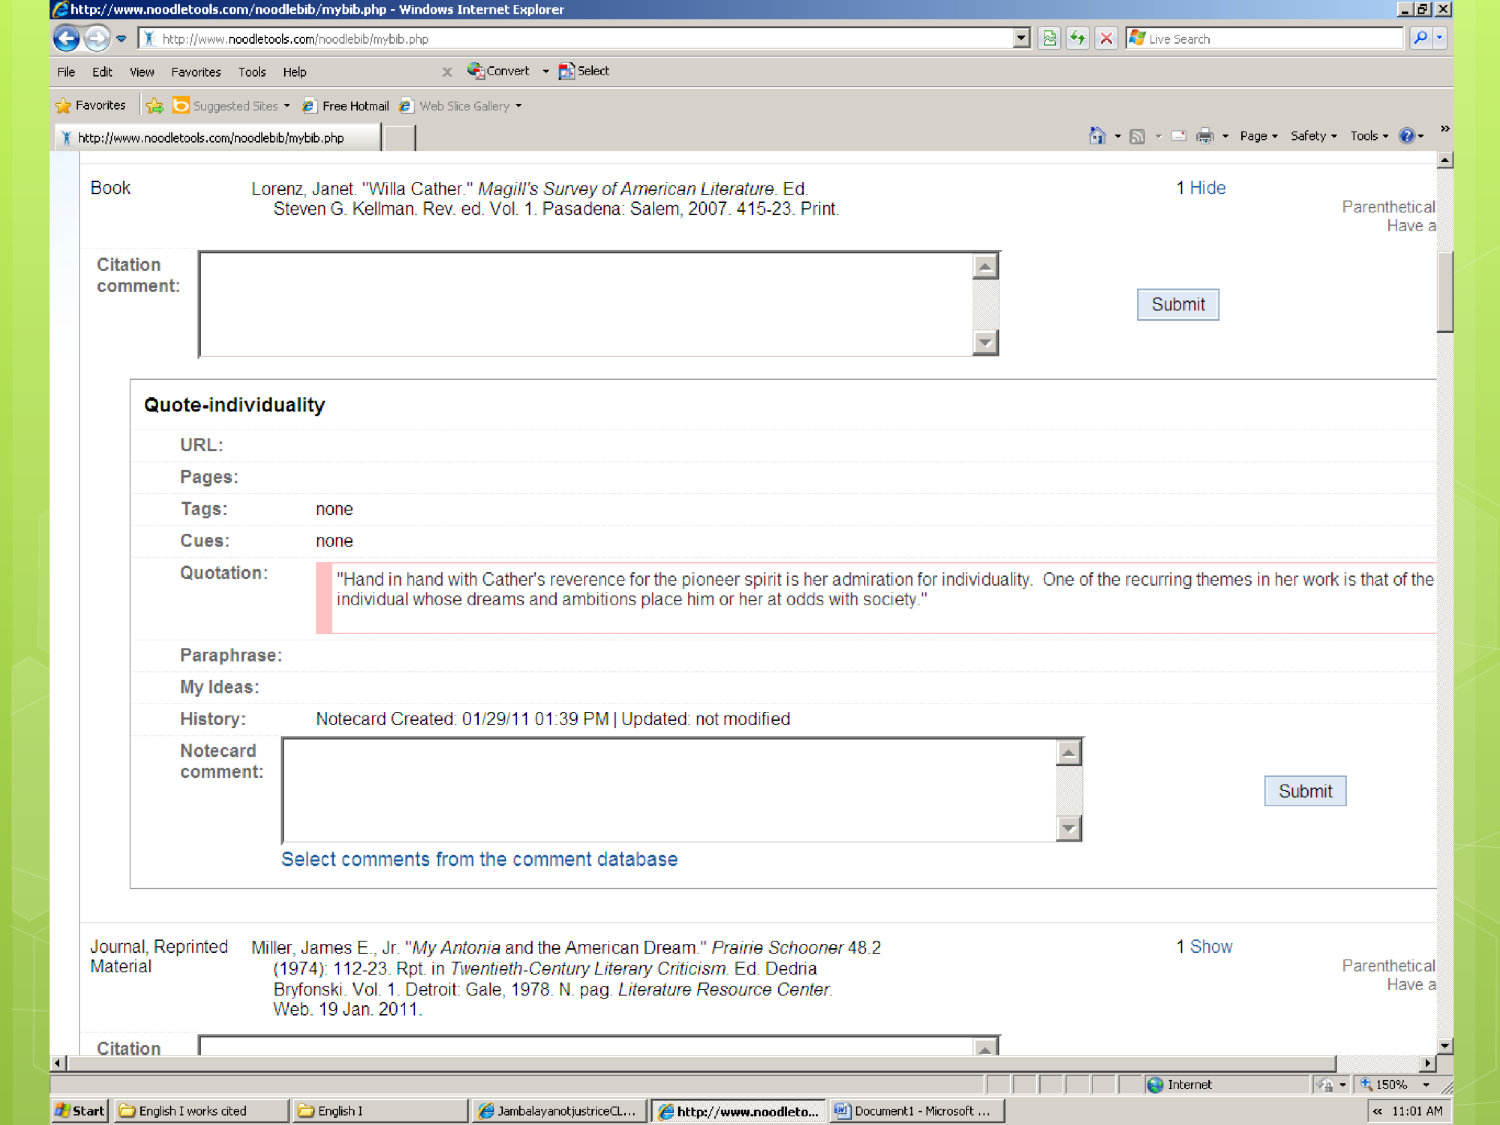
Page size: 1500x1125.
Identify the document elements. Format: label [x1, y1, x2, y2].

text_box [49, 0, 1454, 1125]
